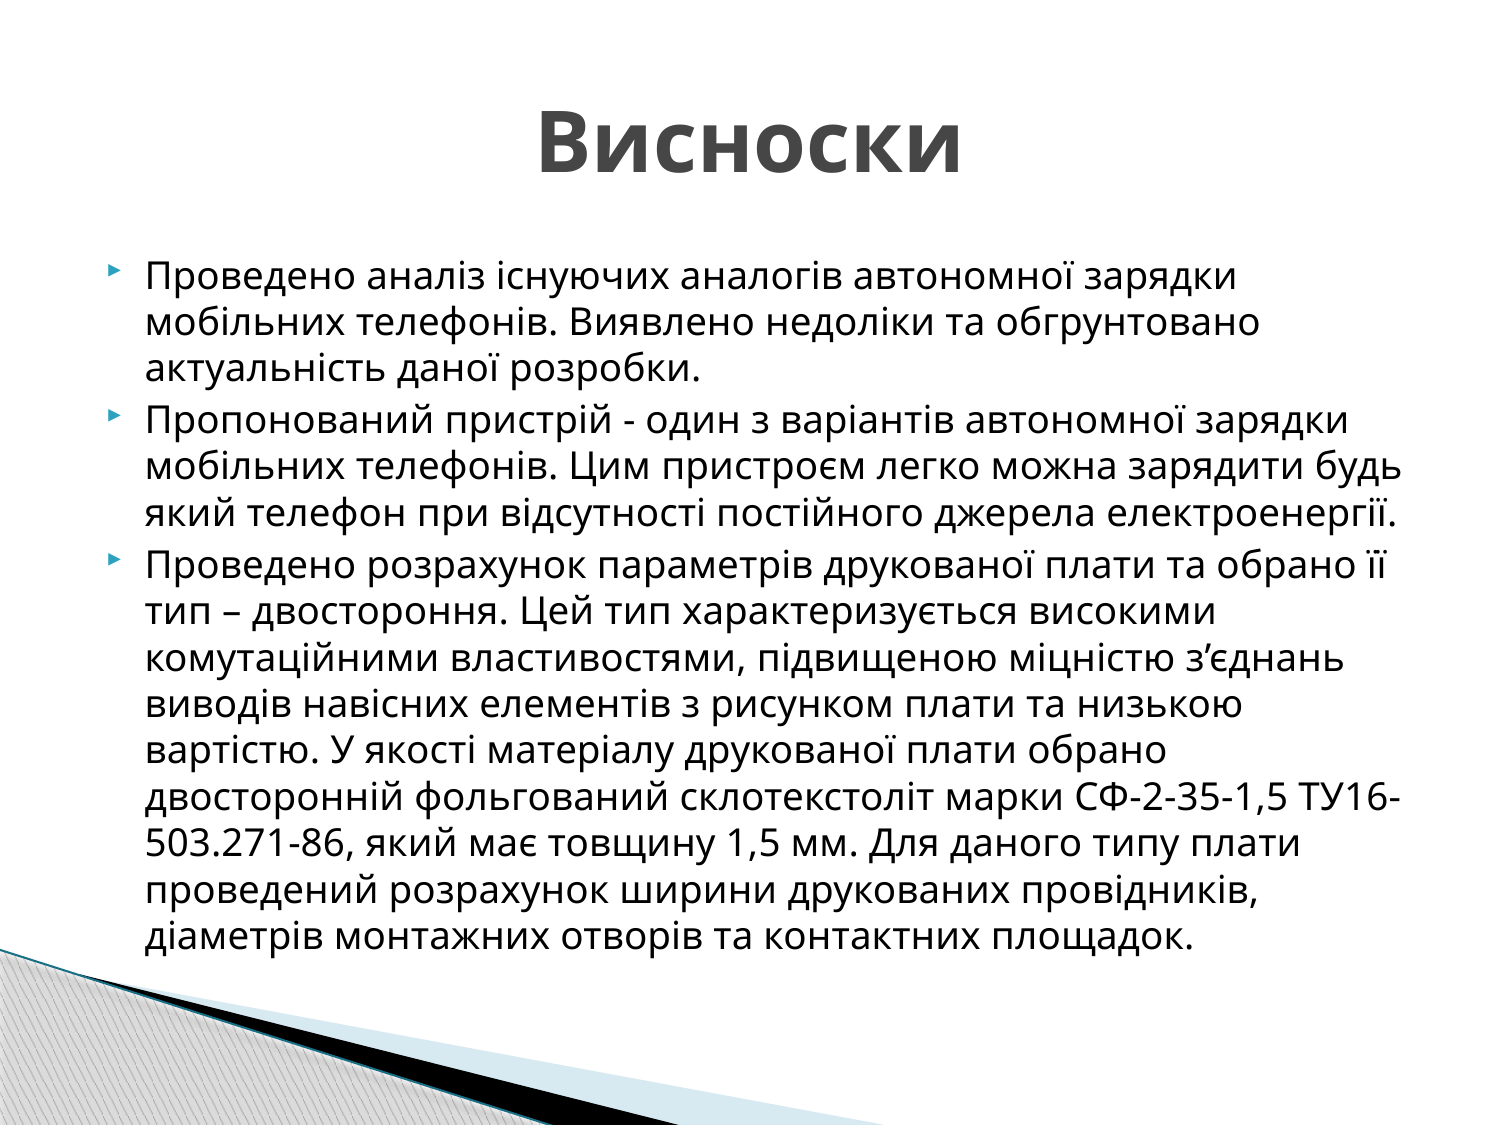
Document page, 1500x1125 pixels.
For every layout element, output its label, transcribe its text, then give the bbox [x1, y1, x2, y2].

title Висноски [75, 45, 1425, 233]
list Проведено аналіз існуючих аналогів автономної зарядки мобільних телефонів. Виявлено недоліки та обгрунтовано актуальність даної розробки. Пропонований пристрій - один з варіантів автономної зарядки мобільних телефонів. Цим пристроєм легко можна зарядити будь який телефон при відсутності постійного джерела електроенергії. Проведено розрахунок параметрів друкованої плати та обрано її тип – двостороння. Цей тип характеризується високими комутаційними властивостями, підвищеною міцністю з’єднань виводів навісних елементів з рисунком плати та низькою вартістю. У якості матеріалу друкованої плати обрано двосторонній фольгований склотекстоліт марки СФ-2-35-1,5 ТУ16-503.271-86, який має товщину 1,5 мм. Для даного типу плати проведений розрахунок ширини друкованих провідників, діаметрів монтажних отворів та контактних площадок. [75, 243, 1425, 986]
